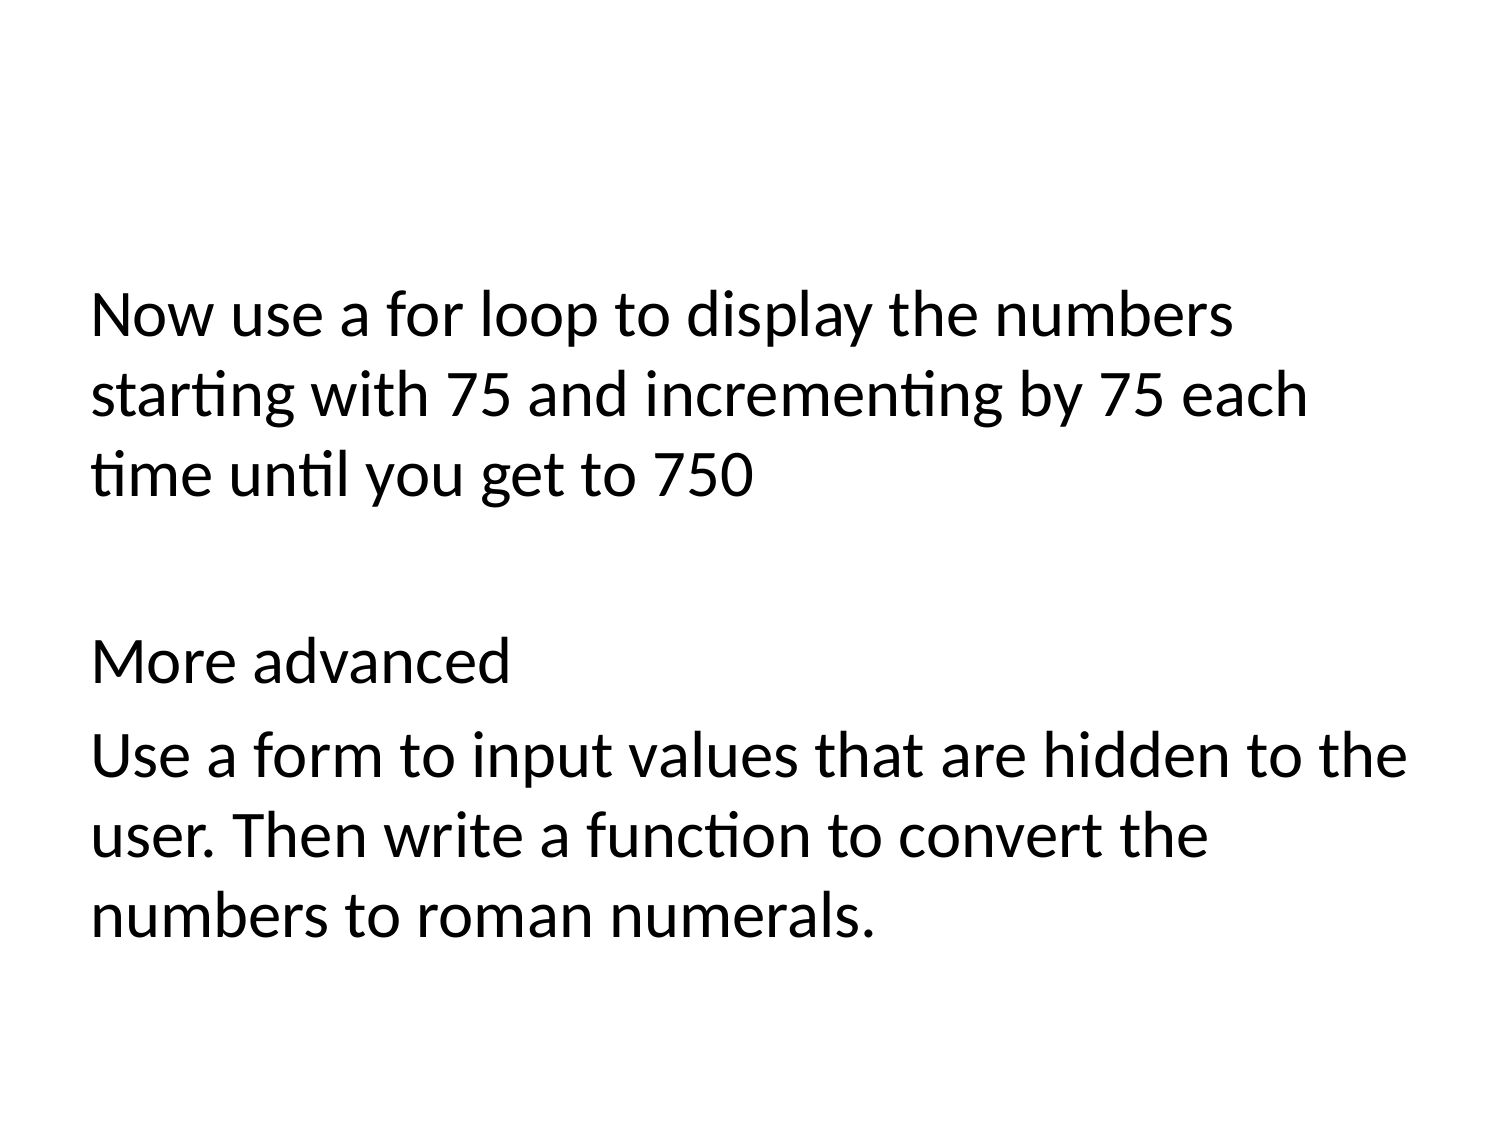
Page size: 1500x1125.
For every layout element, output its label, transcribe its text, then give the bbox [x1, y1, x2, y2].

list Now use a for loop to display the numbers starting with 75 and incrementing by 75 each time until you get to 750 More advanced Use a form to input values that are hidden to the user. Then write a function to convert the numbers to roman numerals. [75, 262, 1425, 1005]
